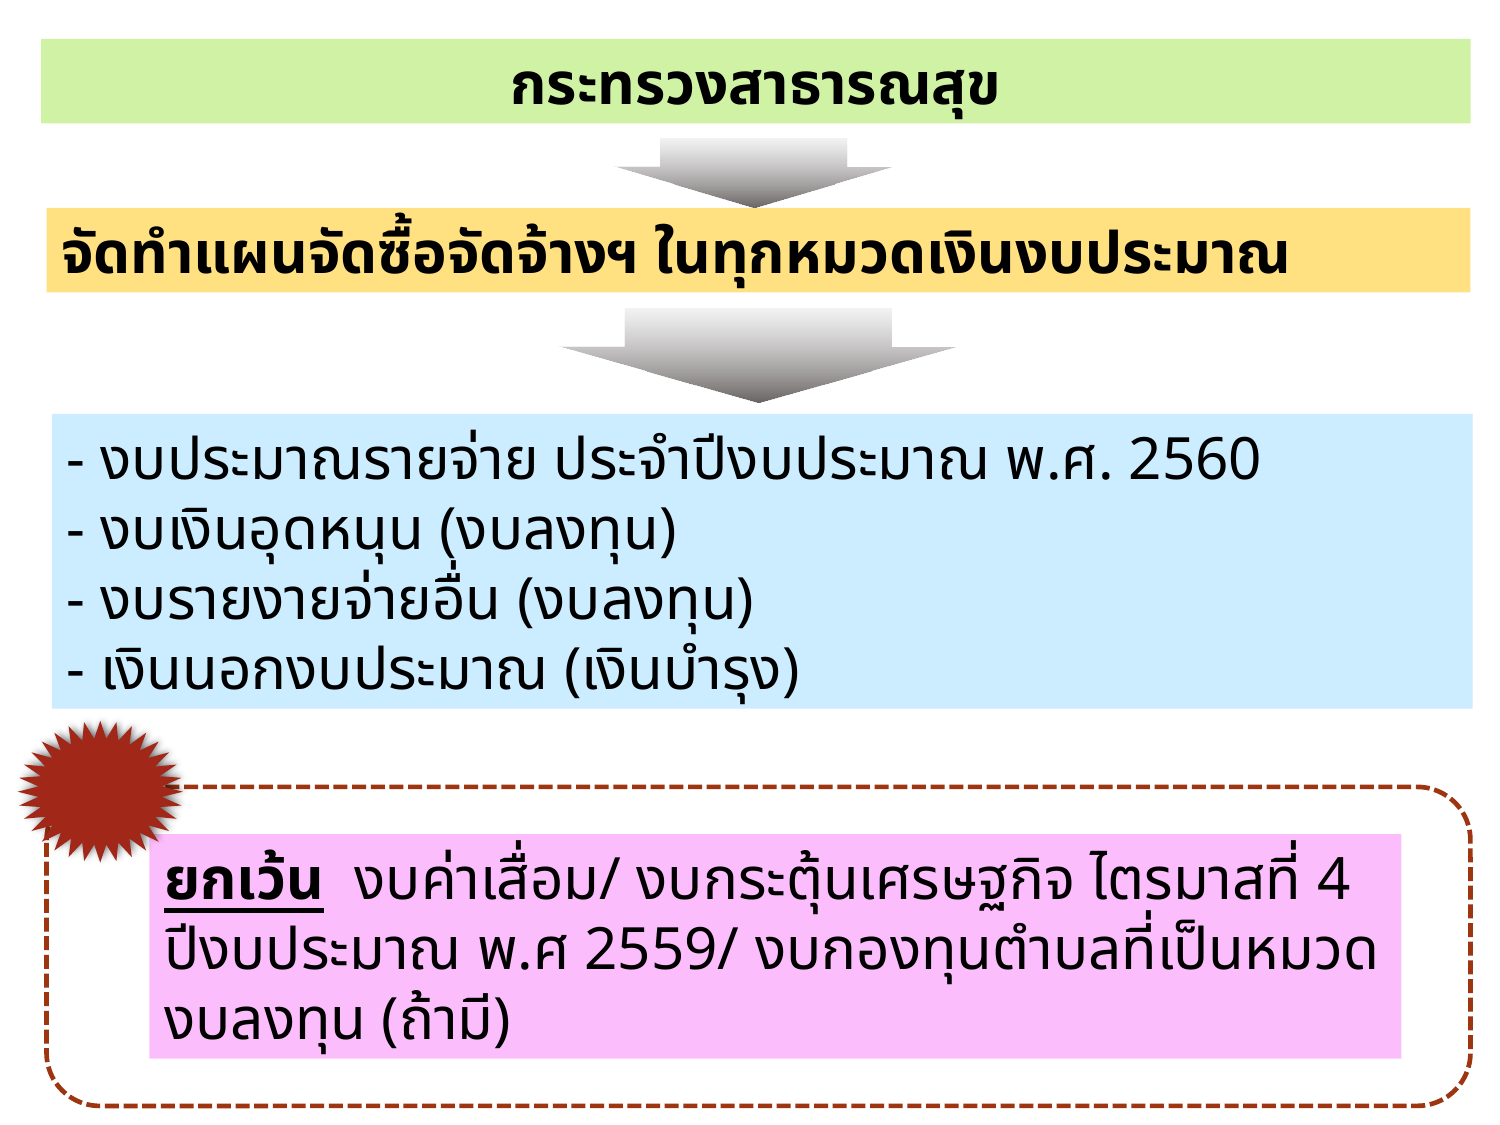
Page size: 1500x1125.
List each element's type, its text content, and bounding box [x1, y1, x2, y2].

text_box - งบประมาณรายจ่าย ประจำปีงบประมาณ พ.ศ. 2560 - งบเงินอุดหนุน (งบลงทุน) - งบรายงายจ่ายอื่น (งบลงทุน) - เงินนอกงบประมาณ (เงินบำรุง) [51, 413, 1473, 709]
text_box [17, 720, 183, 863]
text_box จัดทำแผนจัดซื้อจัดจ้างฯ ในทุกหมวดเงินงบประมาณ [46, 207, 1471, 293]
text_box [559, 308, 957, 403]
text_box [44, 784, 1473, 1109]
text_box [614, 139, 893, 208]
text_box กระทรวงสาธารณสุข [41, 38, 1471, 124]
